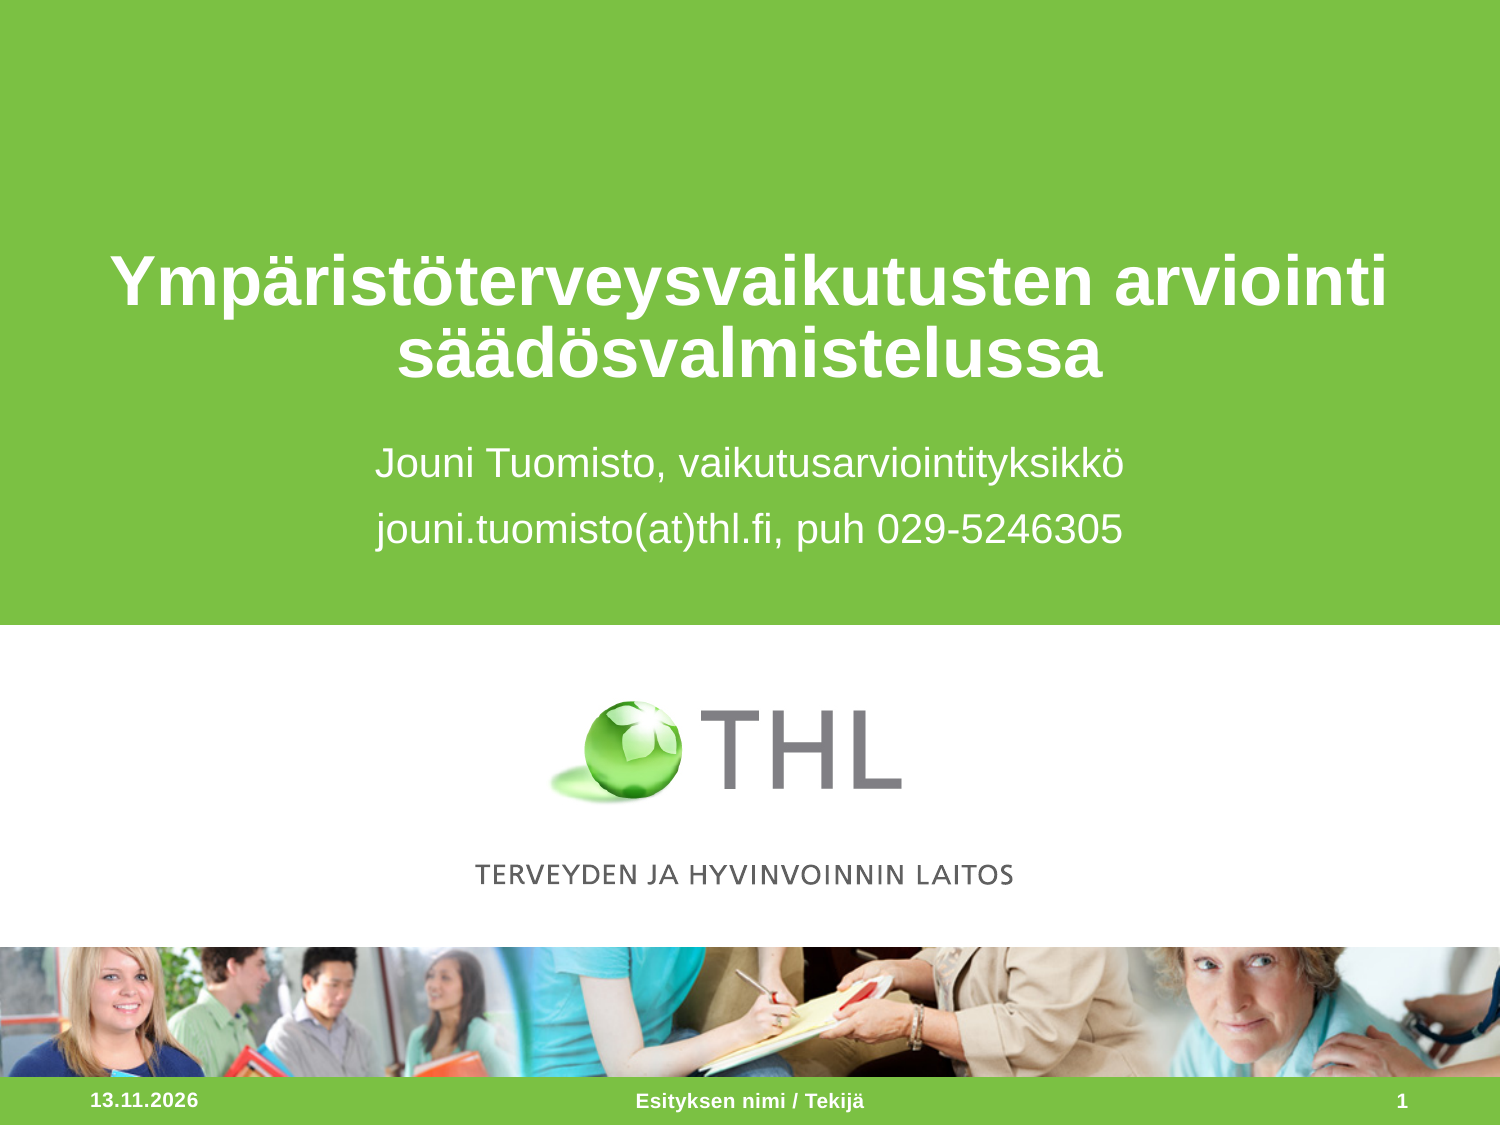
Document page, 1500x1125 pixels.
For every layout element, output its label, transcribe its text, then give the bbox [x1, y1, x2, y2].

picture [0, 947, 1500, 1077]
footer Esityksen nimi / Tekijä [253, 1085, 1247, 1118]
picture [512, 662, 940, 837]
subtitle Jouni Tuomisto, vaikutusarviointityksikkö jouni.tuomisto(at)thl.fi, puh 029-5246305 [76, 431, 1424, 588]
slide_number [74, 1085, 253, 1118]
slide_number 1 [1247, 1085, 1424, 1118]
title Ympäristöterveysvaikutusten arviointi säädösvalmistelussa [76, 187, 1424, 401]
